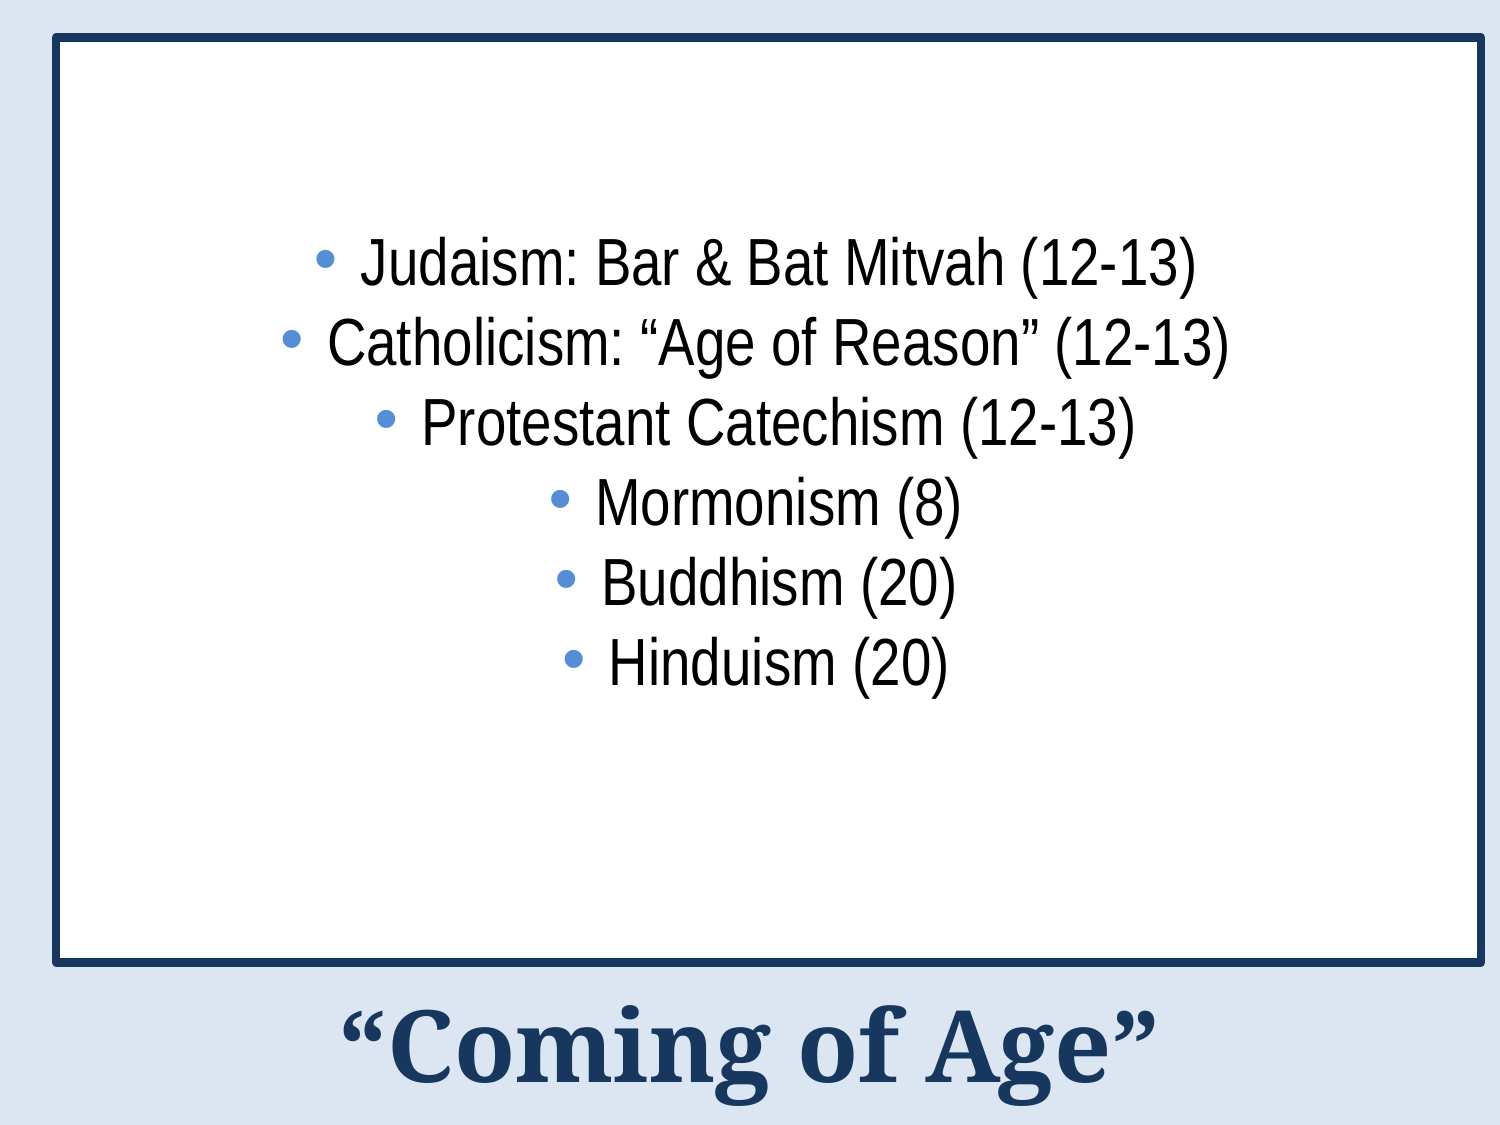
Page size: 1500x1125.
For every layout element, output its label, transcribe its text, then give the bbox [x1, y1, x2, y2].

text_box Judaism: Bar & Bat Mitvah (12-13) Catholicism: “Age of Reason” (12-13) Protestant Catechism (12-13) Mormonism (8) Buddhism (20) Hinduism (20) [162, 211, 1350, 831]
text_box “Coming of Age” [0, 975, 1500, 1110]
text_box [54, 35, 1483, 965]
